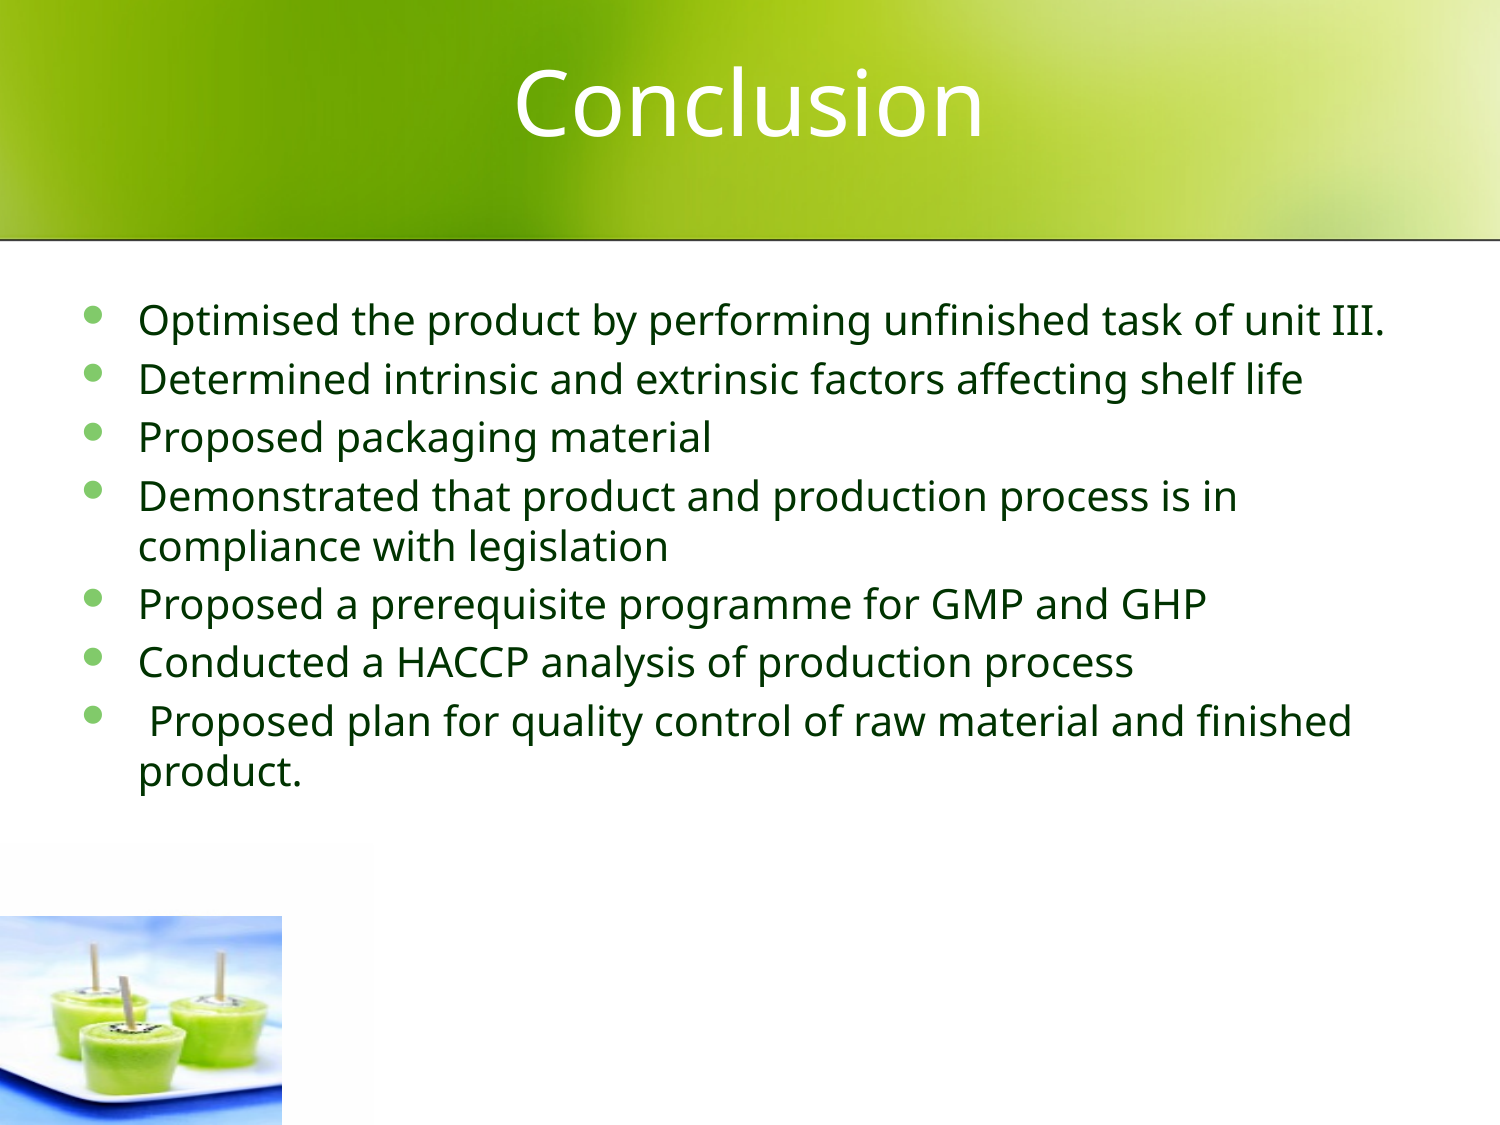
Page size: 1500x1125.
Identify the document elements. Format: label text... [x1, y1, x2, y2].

picture [0, 0, 1500, 1125]
title Conclusion [62, 24, 1438, 176]
list Optimised the product by performing unfinished task of unit III. Determined intrinsic and extrinsic factors affecting shelf life Proposed packaging material Demonstrated that product and production process is in compliance with legislation Proposed a prerequisite programme for GMP and GHP Conducted a HACCP analysis of production process Proposed plan for quality control of raw material and finished product. [66, 286, 1442, 950]
